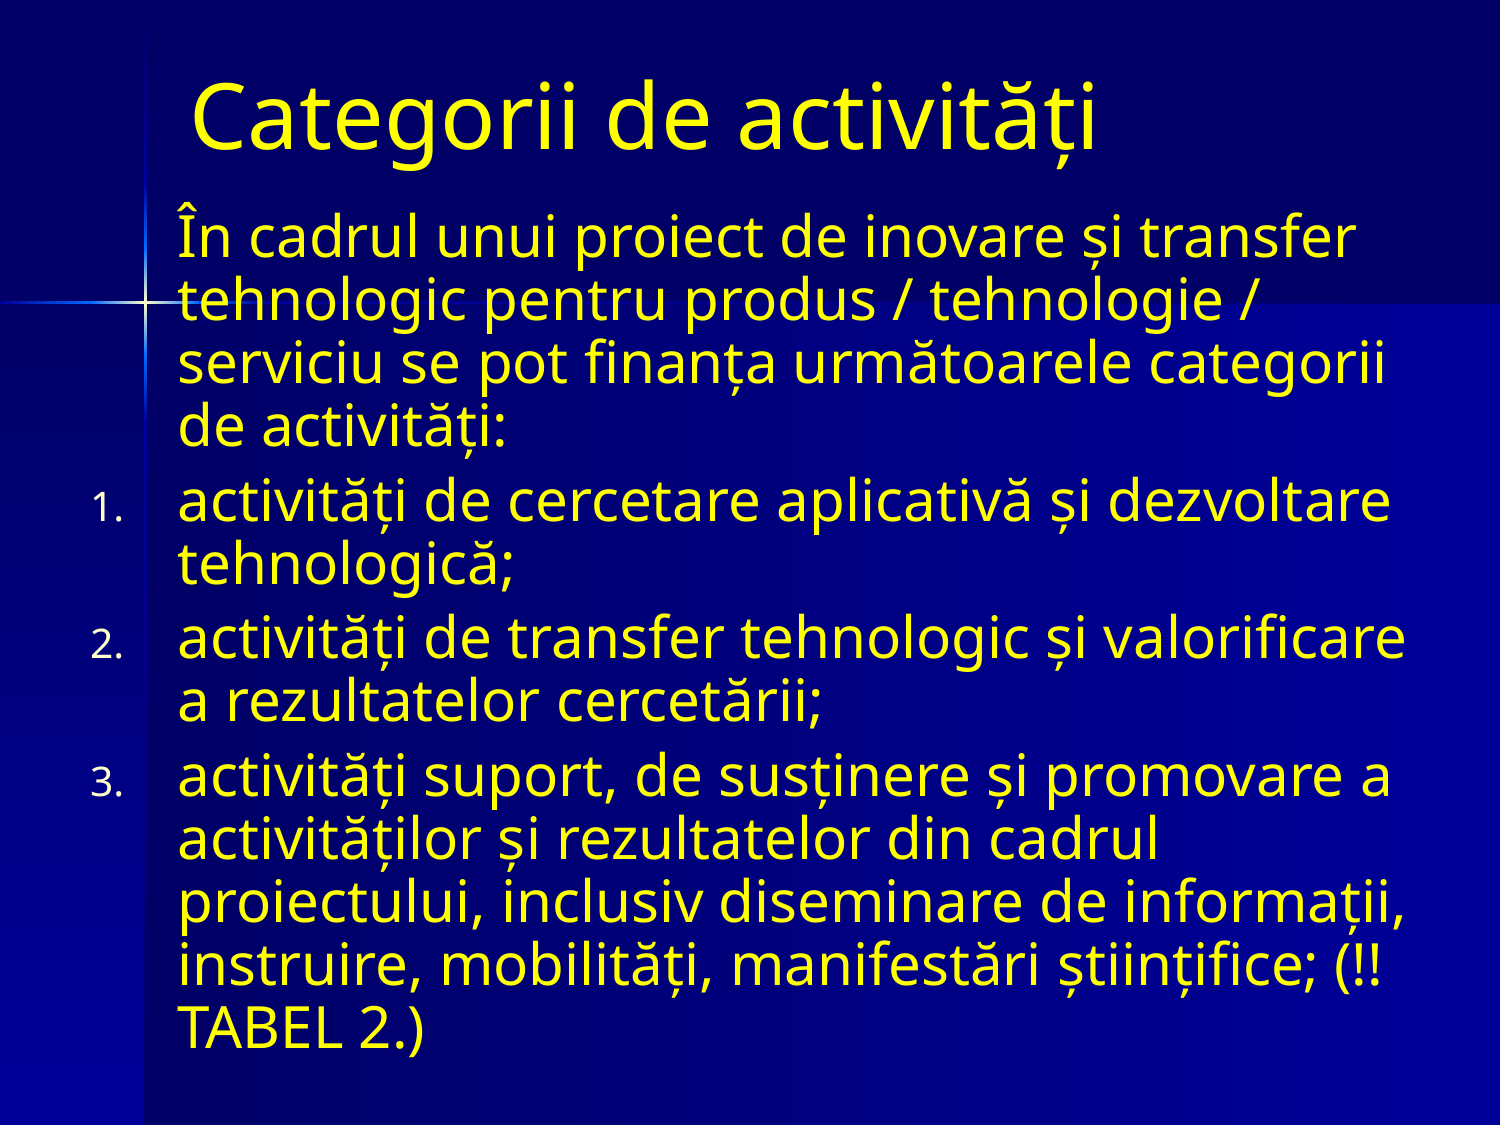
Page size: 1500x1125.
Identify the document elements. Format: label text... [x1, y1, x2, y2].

list În cadrul unui proiect de inovare şi transfer tehnologic pentru produs / tehnologie / serviciu se pot finanţa următoarele categorii de activităţi: activităţi de cercetare aplicativă şi dezvoltare tehnologică; activităţi de transfer tehnologic şi valorificare a rezultatelor cercetării; activităţi suport, de susţinere şi promovare a activităţilor şi rezultatelor din cadrul proiectului, inclusiv diseminare de informaţii, instruire, mobilităţi, manifestări ştiinţifice; (!!TABEL 2.) [74, 199, 1426, 1038]
title Categorii de activităţi [174, 49, 1413, 199]
